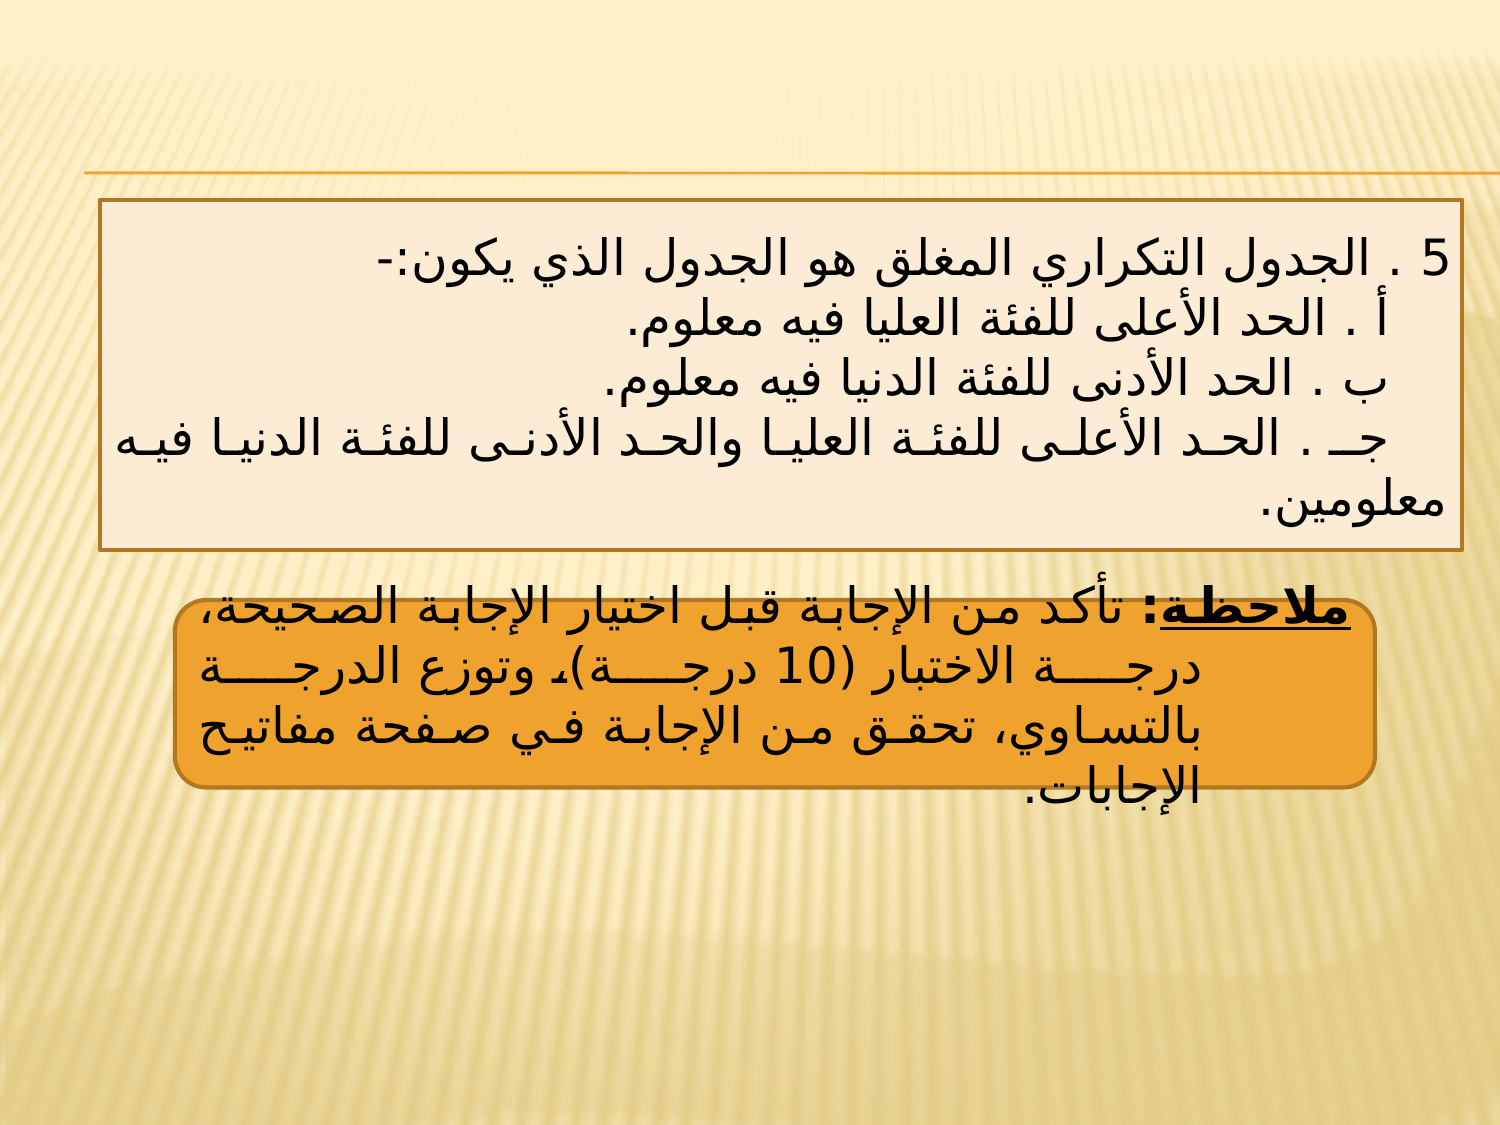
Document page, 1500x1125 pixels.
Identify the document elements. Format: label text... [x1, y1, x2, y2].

text_box ملاحظة: تأكد من الإجابة قبل اختيار الإجابة الصحيحة، درجة الاختبار (10 درجة)، وتوزع الدرجة بالتساوي، تحقق من الإجابة في صفحة مفاتيح الإجابات. [172, 597, 1378, 790]
text_box 5 . الجدول التكراري المغلق هو الجدول الذي يكون:- أ . الحد الأعلى للفئة العليا فيه معلوم. ب . الحد الأدنى للفئة الدنيا فيه معلوم. جـ . الحد الأعلى للفئة العليا والحد الأدنى للفئة الدنيا فيه معلومين. [98, 198, 1464, 552]
